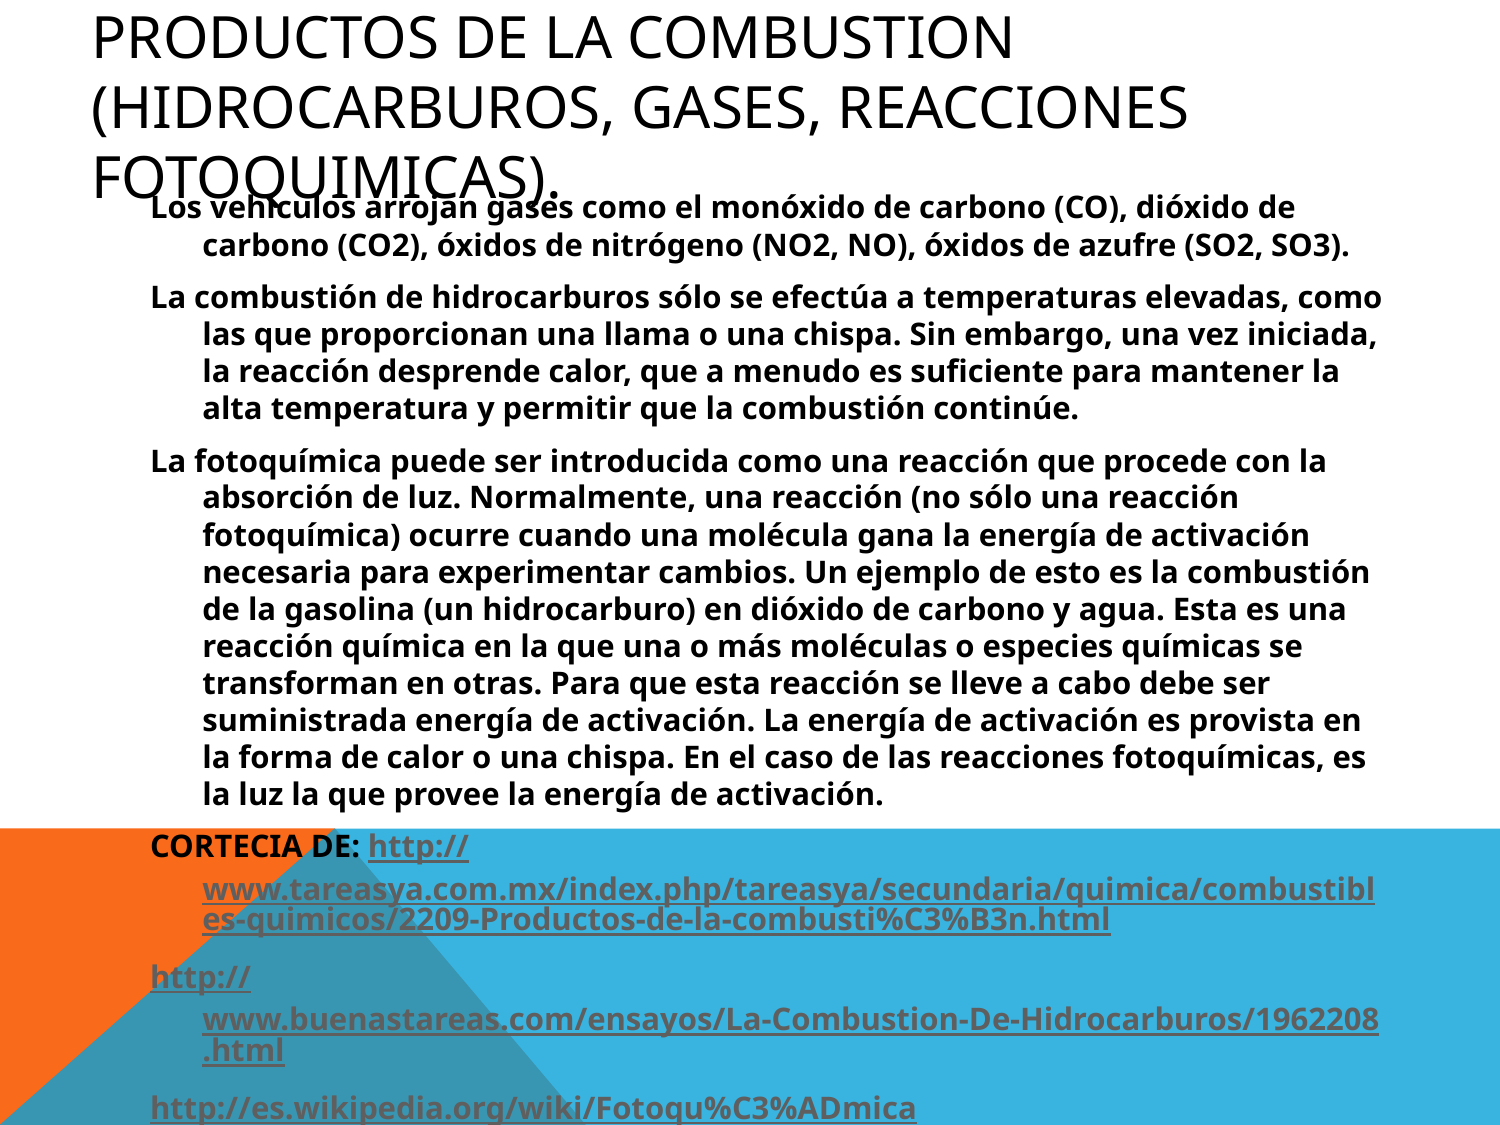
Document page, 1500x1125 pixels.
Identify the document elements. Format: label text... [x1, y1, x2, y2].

title PRODUCTOS DE LA COMBUSTION (HIDROCARBUROS, GASES, REACCIONES FOTOQUIMICAS). [76, 60, 1459, 150]
list Los vehículos arrojan gases como el monóxido de carbono (CO), dióxido de carbono (CO2), óxidos de nitrógeno (NO2, NO), óxidos de azufre (SO2, SO3). La combustión de hidrocarburos sólo se efectúa a temperaturas elevadas, como las que proporcionan una llama o una chispa. Sin embargo, una vez iniciada, la reacción desprende calor, que a menudo es suficiente para mantener la alta temperatura y permitir que la combustión continúe. La fotoquímica puede ser introducida como una reacción que procede con la absorción de luz. Normalmente, una reacción (no sólo una reacción fotoquímica) ocurre cuando una molécula gana la energía de activación necesaria para experimentar cambios. Un ejemplo de esto es la combustión de la gasolina (un hidrocarburo) en dióxido de carbono y agua. Esta es una reacción química en la que una o más moléculas o especies químicas se transforman en otras. Para que esta reacción se lleve a cabo debe ser suministrada energía de activación. La energía de activación es provista en la forma de calor o una chispa. En el caso de las reacciones fotoquímicas, es la luz la que provee la energía de activación. CORTECIA DE: http://www.tareasya.com.mx/index.php/tareasya/secundaria/quimica/combustibles-quimicos/2209-Productos-de-la-combusti%C3%B3n.html http://www.buenastareas.com/ensayos/La-Combustion-De-Hidrocarburos/1962208.html http://es.wikipedia.org/wiki/Fotoqu%C3%ADmica [135, 180, 1400, 1094]
